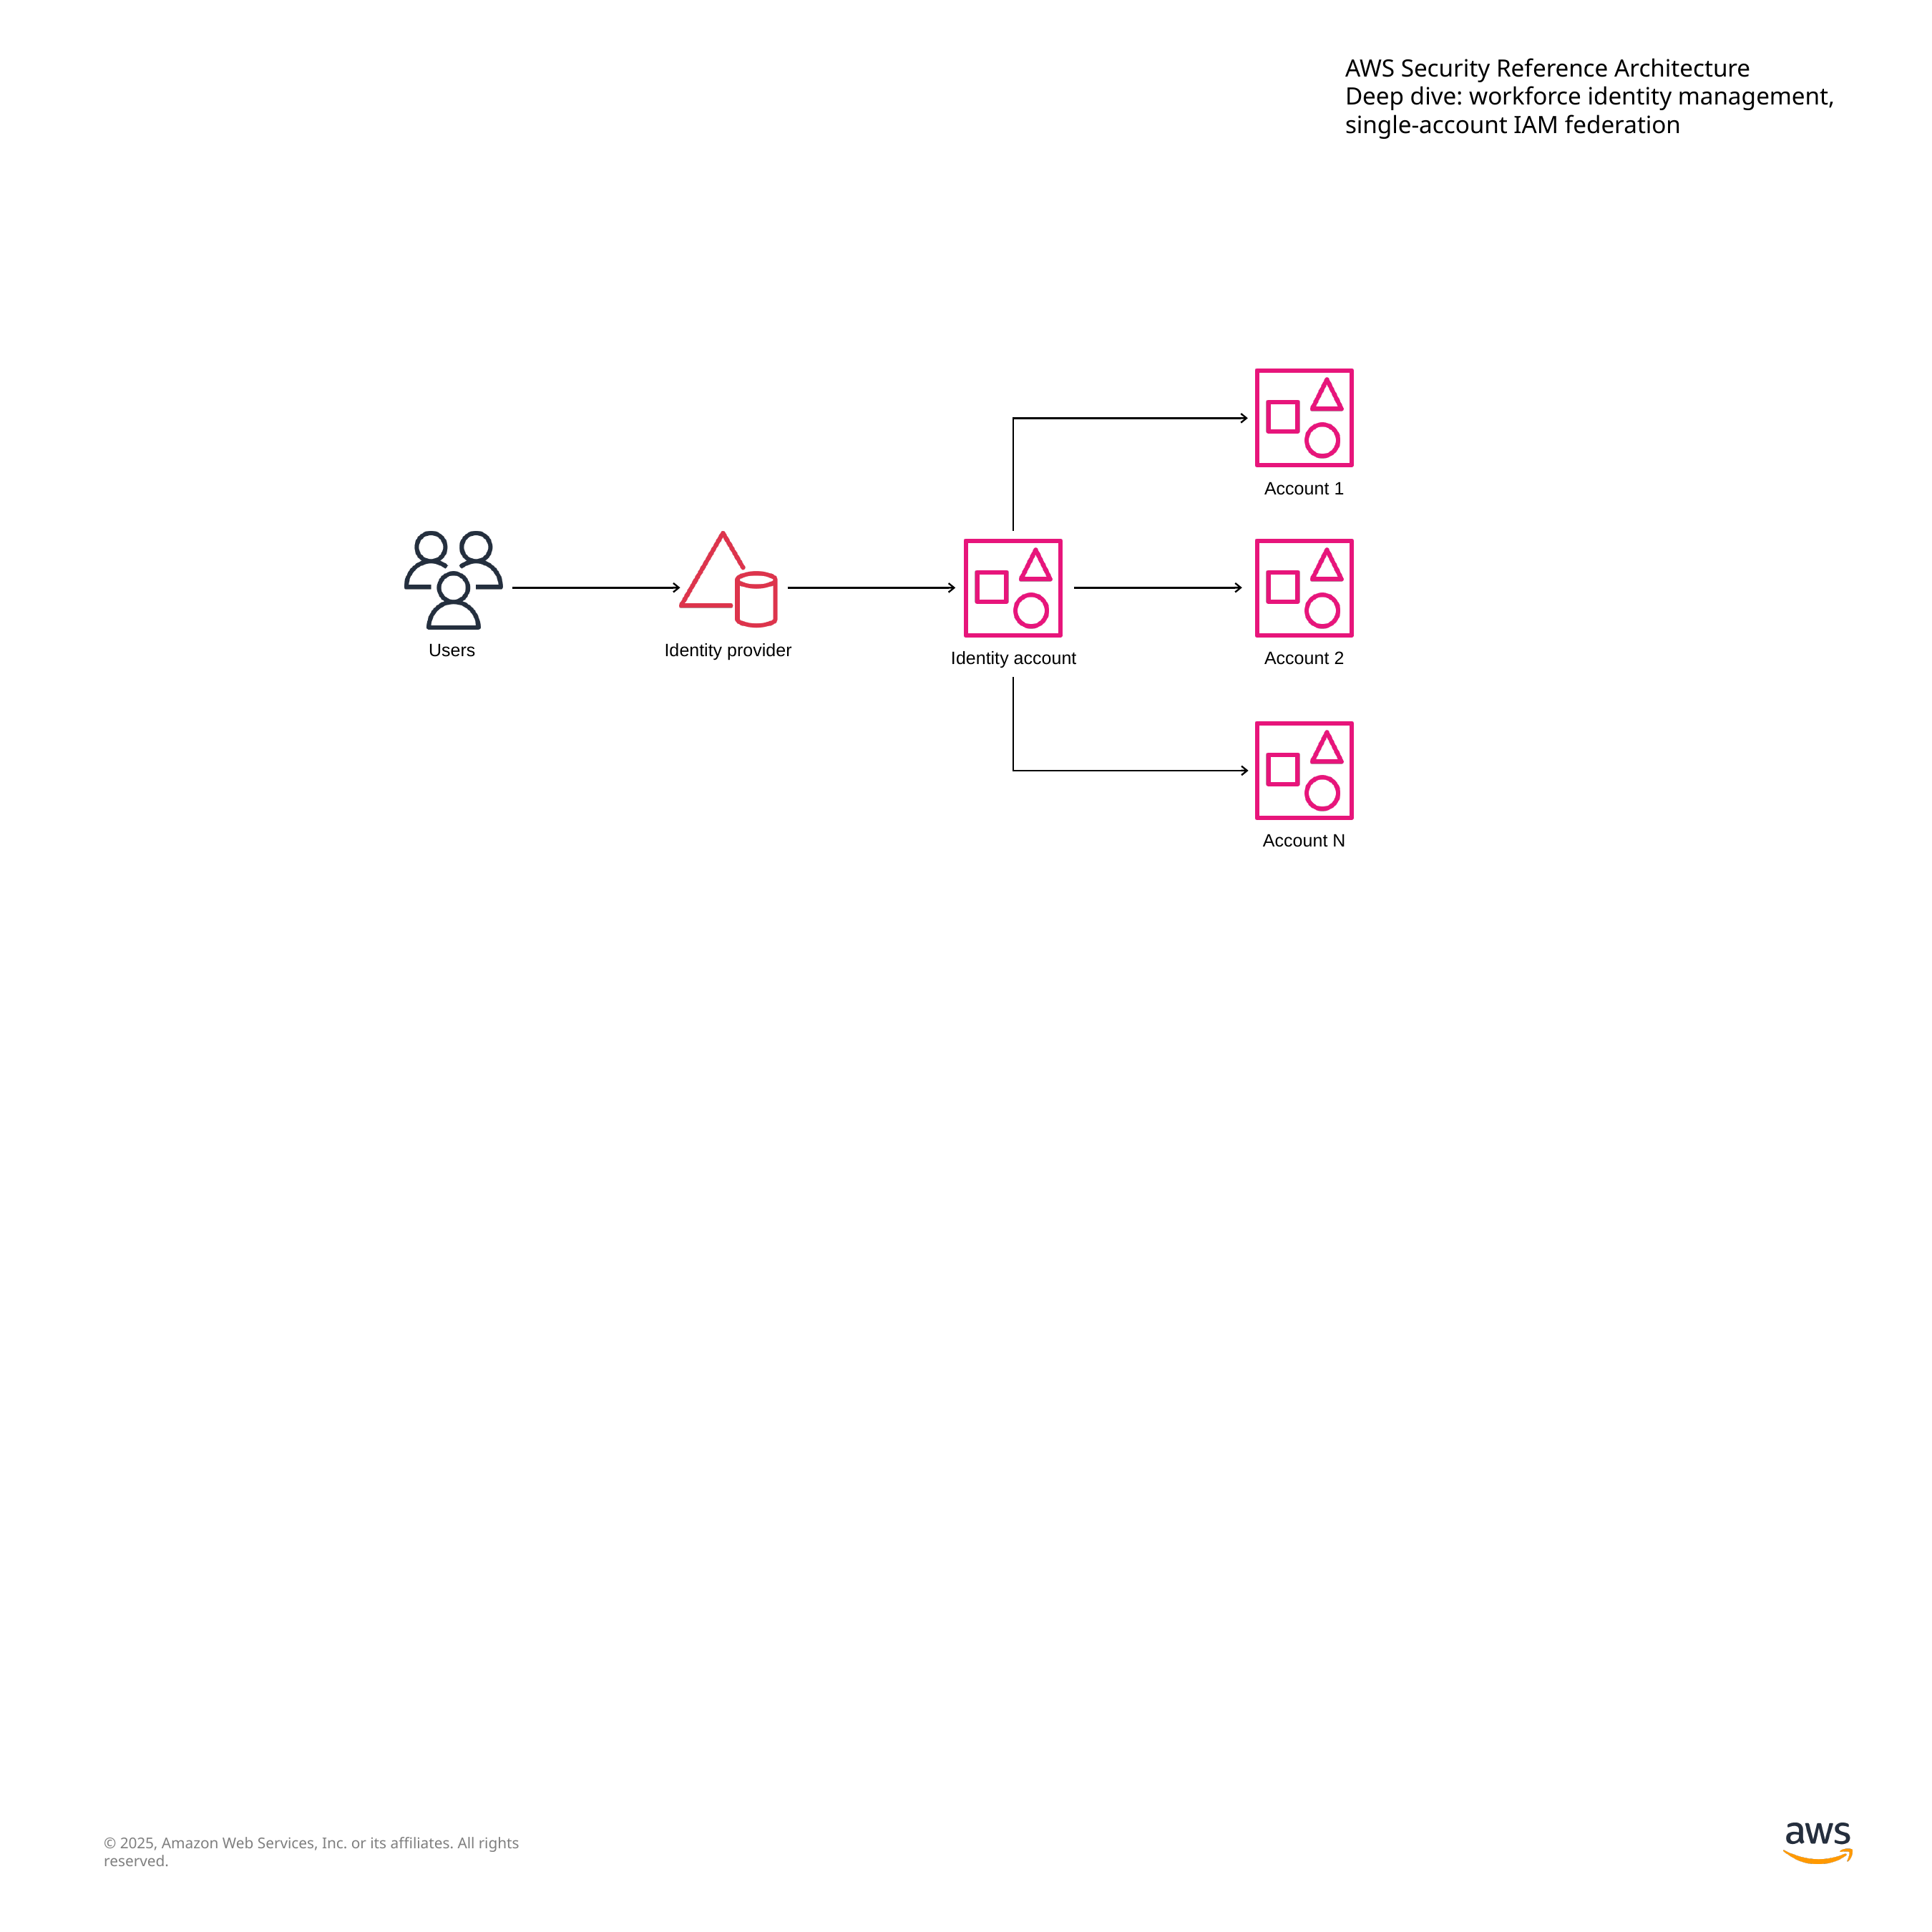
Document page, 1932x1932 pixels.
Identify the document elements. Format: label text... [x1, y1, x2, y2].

text_box [1013, 677, 1249, 776]
text_box Identity account [927, 641, 1101, 674]
picture [674, 526, 782, 634]
text_box Account 1 [1243, 471, 1365, 504]
text_box Account 2 [1243, 641, 1365, 674]
picture [1783, 1823, 1853, 1864]
picture [1250, 716, 1358, 824]
text_box Identity provider [649, 633, 807, 666]
picture [959, 534, 1067, 642]
text_box [1013, 413, 1248, 531]
text_box Account N [1243, 824, 1365, 856]
text_box AWS Security Reference Architecture Deep dive: workforce identity management, single-account IAM federation [1335, 47, 1853, 144]
picture [1250, 364, 1358, 472]
picture [399, 526, 507, 634]
text_box Users [389, 633, 515, 666]
picture [1250, 534, 1358, 642]
